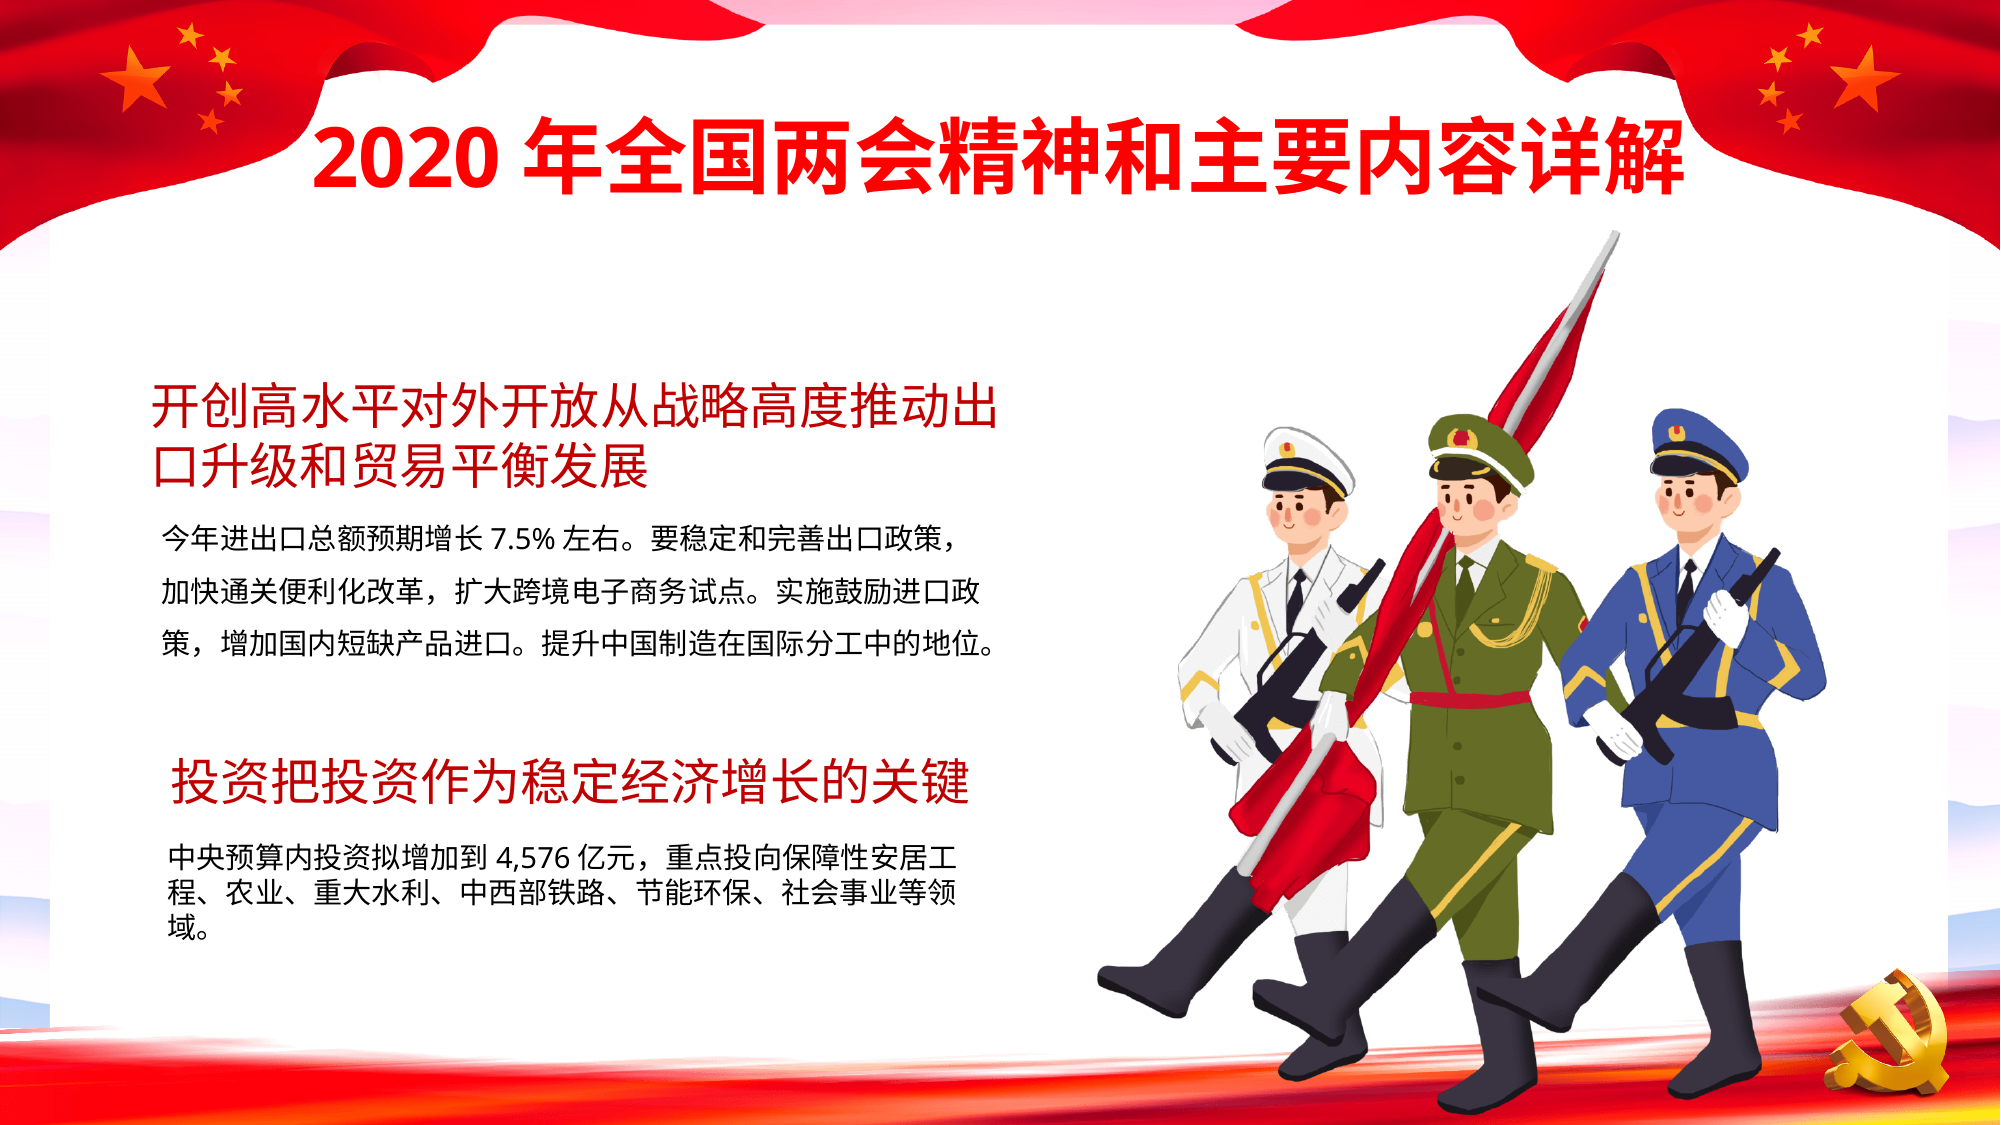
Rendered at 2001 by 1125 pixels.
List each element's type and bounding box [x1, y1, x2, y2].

text_box [132, 399, 1020, 665]
picture [0, 0, 2000, 1125]
text_box [152, 745, 994, 918]
